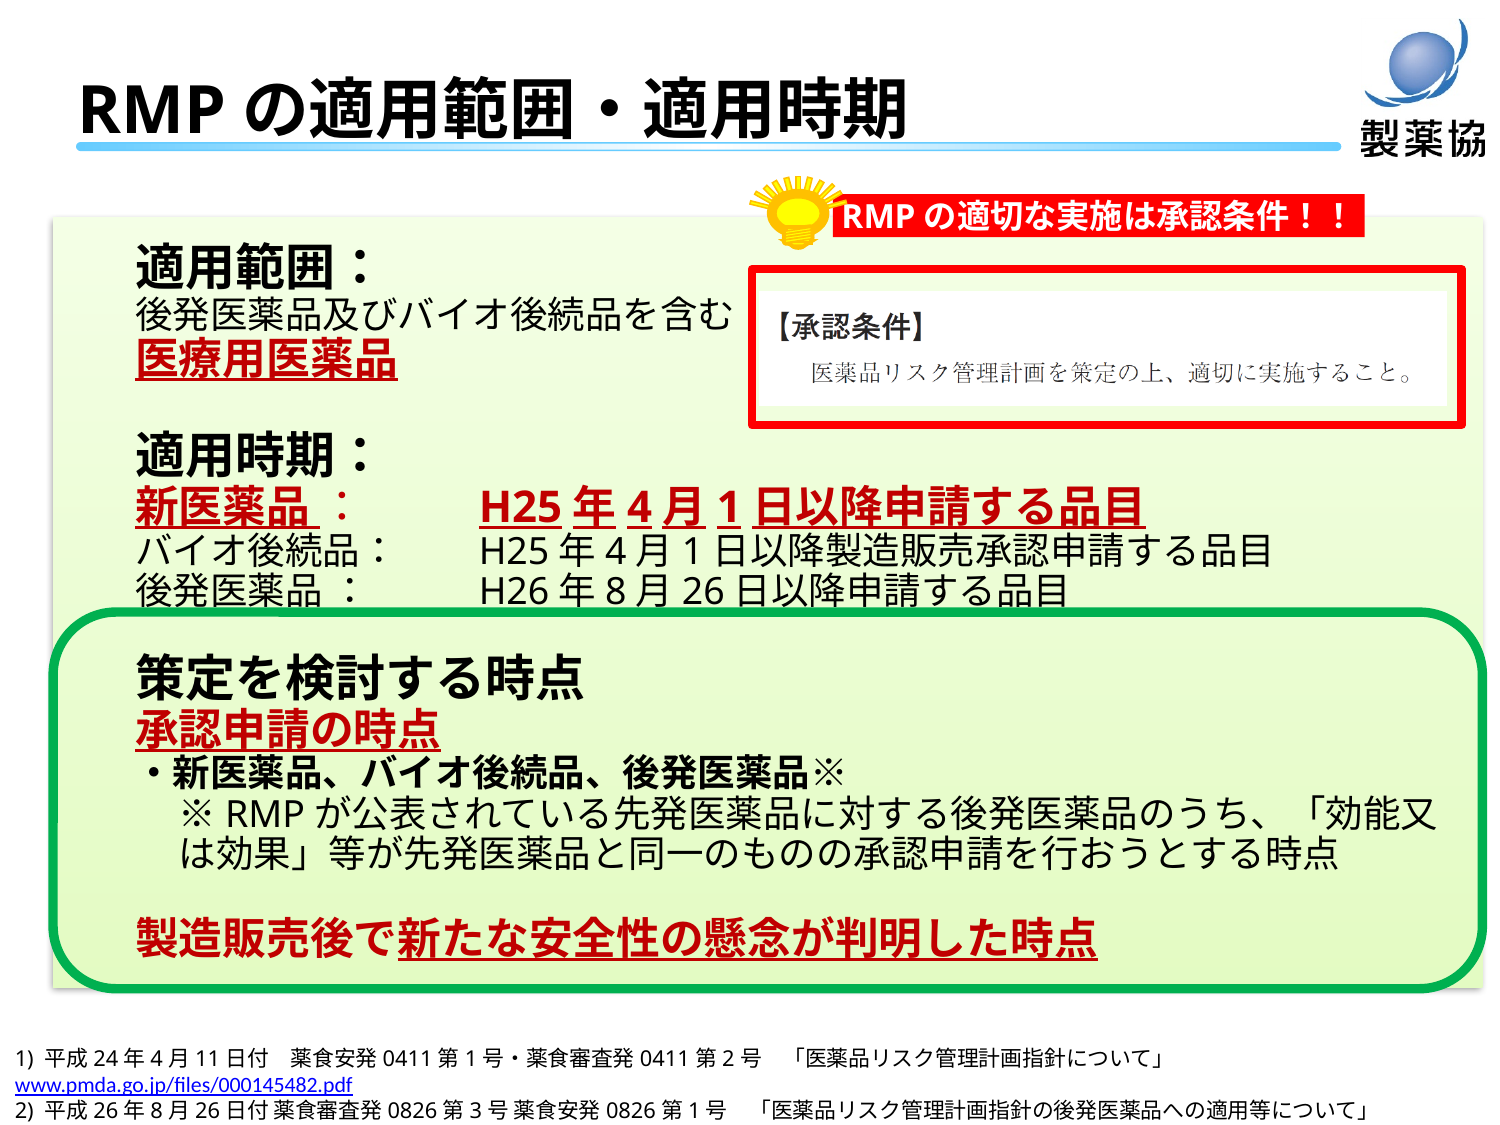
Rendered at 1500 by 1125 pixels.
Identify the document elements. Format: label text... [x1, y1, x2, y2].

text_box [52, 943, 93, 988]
text_box 適用範囲： 後発医薬品及びバイオ後続品を含む 医療用医薬品 適用時期： 新医薬品 ： H25年4月1日以降申請する品目 バイオ後続品： H25年4月1日以降製造販売承認申請する品目 後発医薬品 ： H26年8月26日以降申請する品目 策定を検討する時点 承認申請の時点 ・新医薬品、バイオ後続品、後発医薬品※ ※RMPが公表されている先発医薬品に対する後発医薬品のうち、「効能又は効果」等が先発医薬品と同一のものの承認申請を行おうとする時点 製造販売後で新たな安全性の懸念が判明した時点 [52, 217, 1483, 658]
text_box 1) 平成24年4月11日付 薬食安発0411第1号・薬食審査発0411第2号 「医薬品リスク管理計画指針について」 www.pmda.go.jp/files/000145482.pdf 2) 平成26年8月26日付 薬食審査発0826第3号 薬食安発0826第1号 「医薬品リスク管理計画指針の後発医薬品への適用等について」 www.pmda.go.jp/files/000145421.pdf [0, 1037, 1500, 1125]
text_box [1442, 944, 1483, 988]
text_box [749, 176, 1462, 426]
text_box [50, 609, 1485, 991]
picture [1361, 18, 1485, 157]
text_box RMPの適用範囲・適用時期 [62, 59, 1399, 155]
